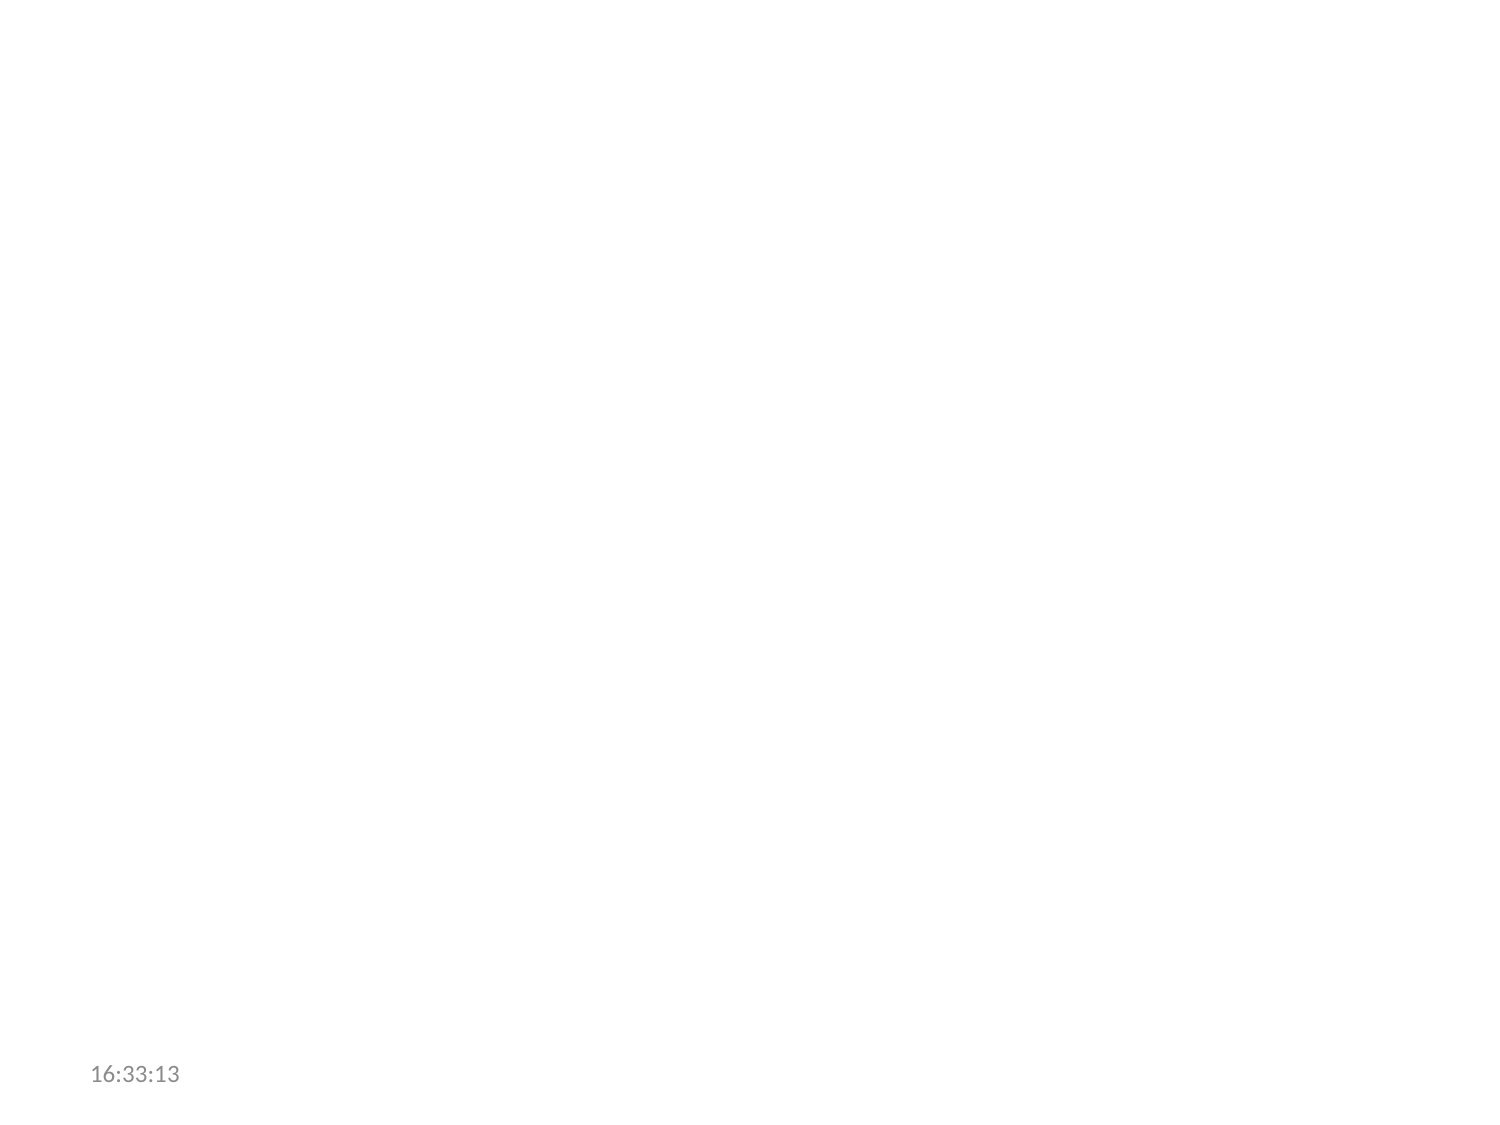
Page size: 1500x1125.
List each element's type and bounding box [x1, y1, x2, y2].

slide_number [75, 1042, 425, 1103]
